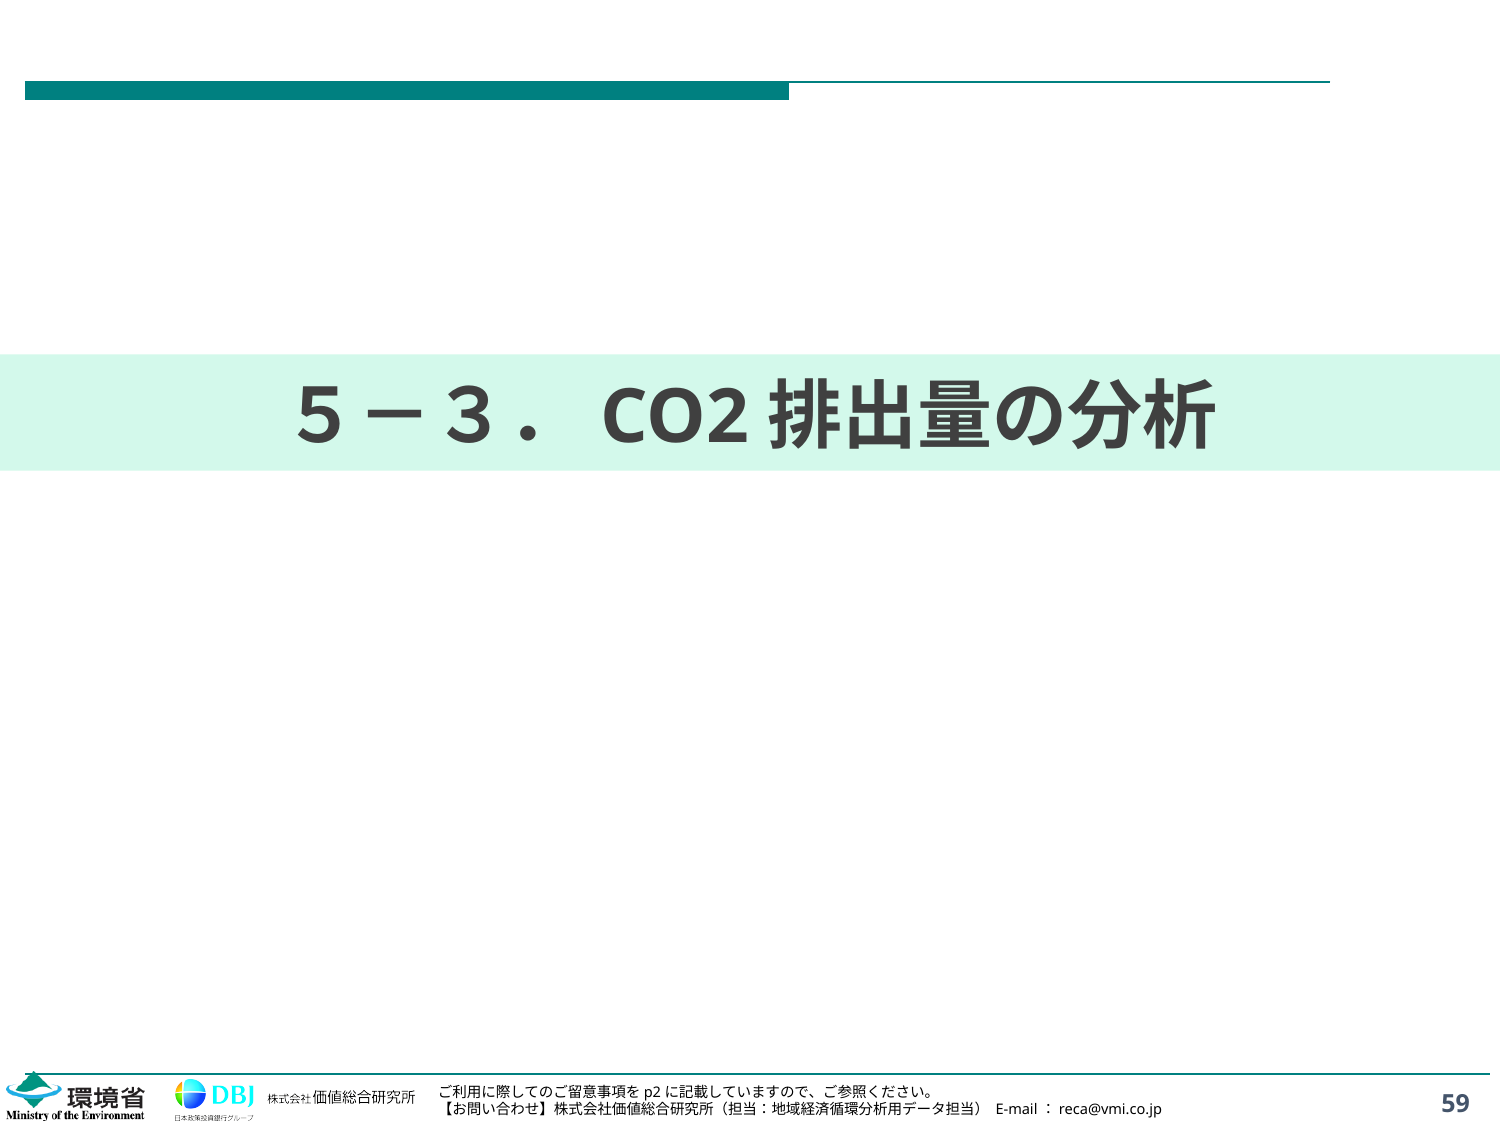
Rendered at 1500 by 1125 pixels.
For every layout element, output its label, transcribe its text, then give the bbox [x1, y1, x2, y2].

slide_number 59 [1411, 1079, 1500, 1122]
text_box ご利用に際してのご留意事項をp2に記載していますので、ご参照ください。 【お問い合わせ】株式会社価値総合研究所（担当：地域経済循環分析用データ担当） E-mail：reca@vmi.co.jp [423, 1075, 1188, 1125]
picture [171, 1075, 419, 1125]
title ５－３．CO2排出量の分析 [0, 354, 1500, 471]
picture [2, 1071, 148, 1125]
